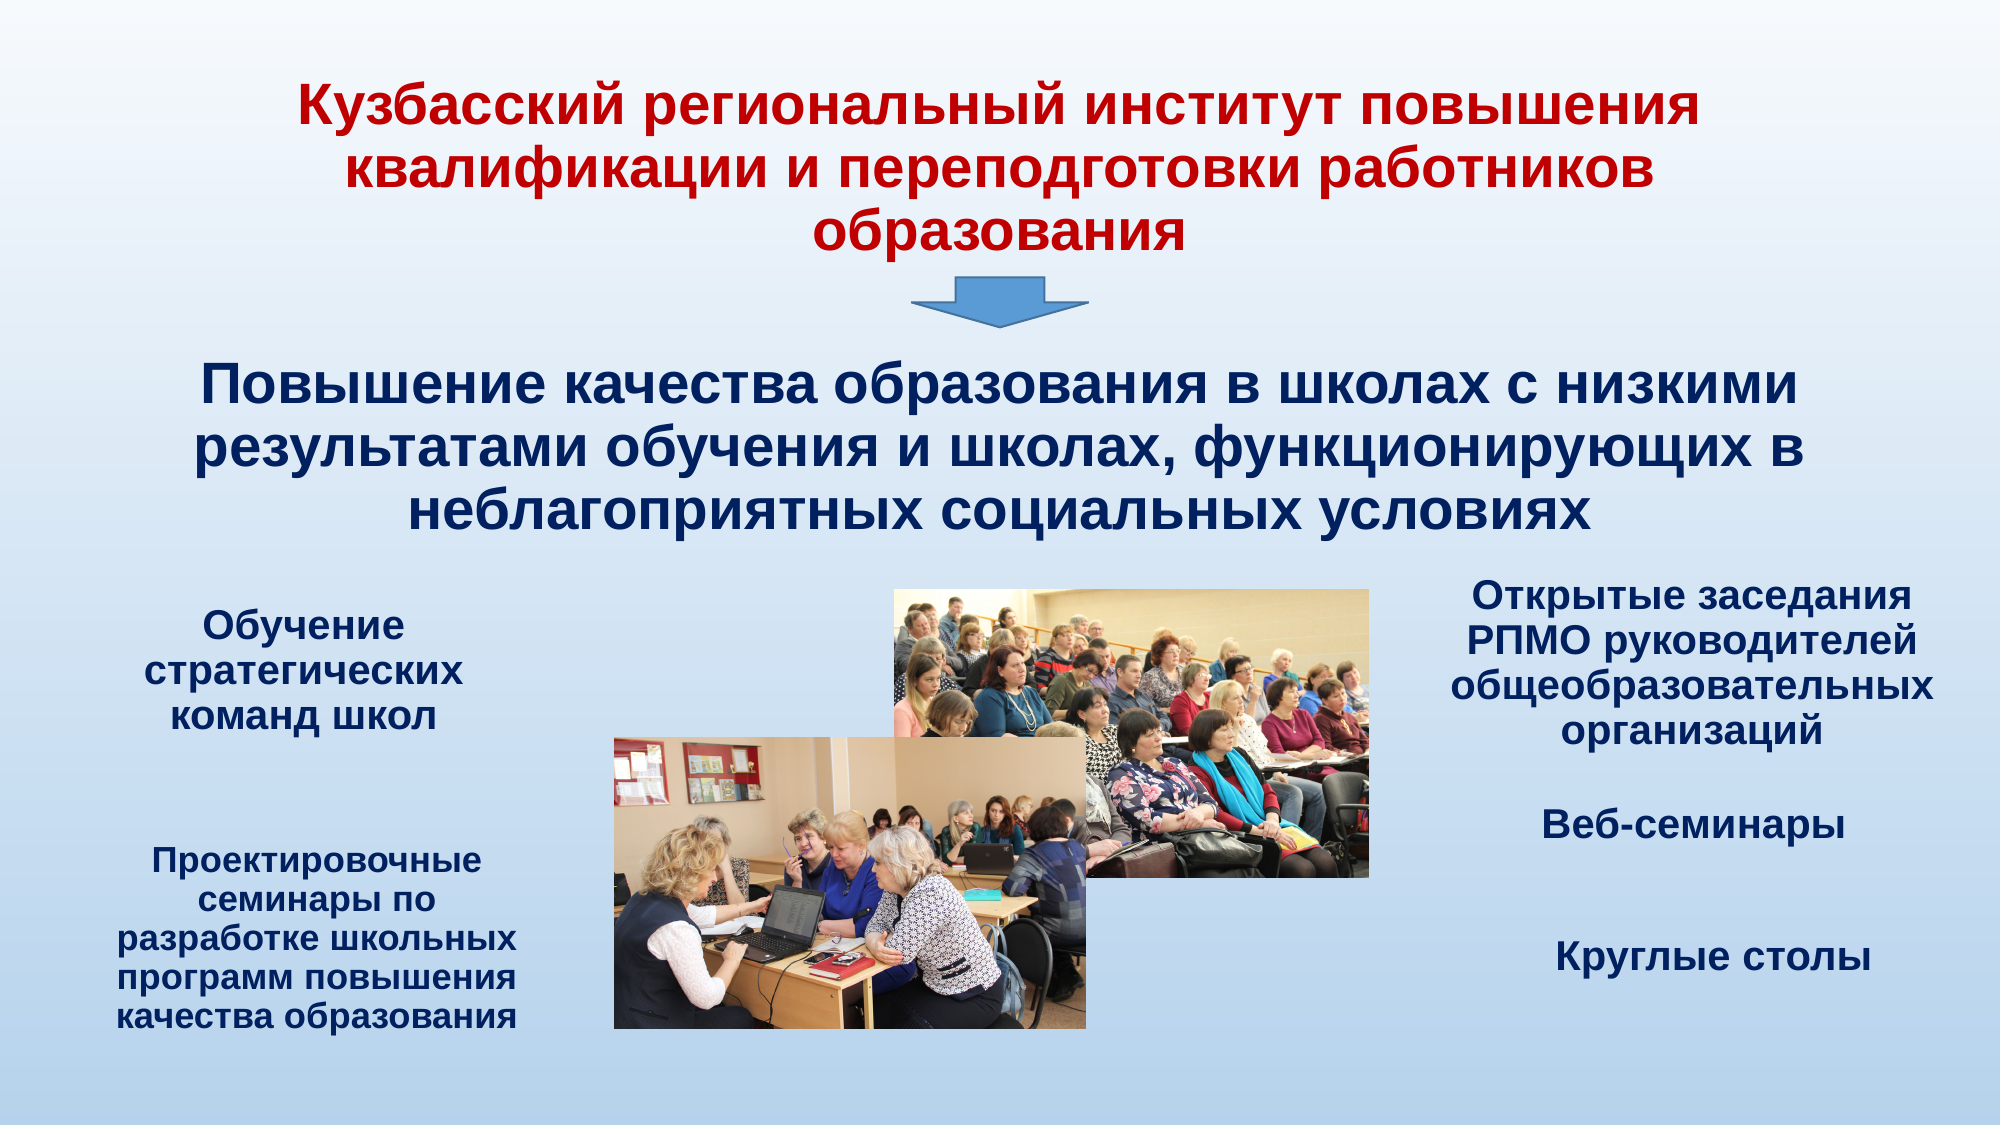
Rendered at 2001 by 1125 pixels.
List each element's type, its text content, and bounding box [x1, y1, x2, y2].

text_box Повышение качества образования в школах с низкими результатами обучения и школах, функционирующих в неблагоприятных социальных условиях [137, 346, 1863, 587]
text_box [910, 276, 1090, 329]
picture [614, 589, 1369, 1029]
list Обучение стратегических команд школ [84, 595, 523, 779]
text_box Веб-семинары [1475, 795, 1913, 889]
title Кузбасский региональный институт повышения квалификации и переподготовки работников образования [137, 59, 1863, 278]
text_box Открытые заседания РПМО руководителей общеобразовательных организаций [1429, 566, 1955, 807]
text_box Проектировочные семинары по разработке школьных программ повышения качества образования [98, 833, 536, 1074]
text_box Круглые столы [1495, 927, 1933, 1028]
